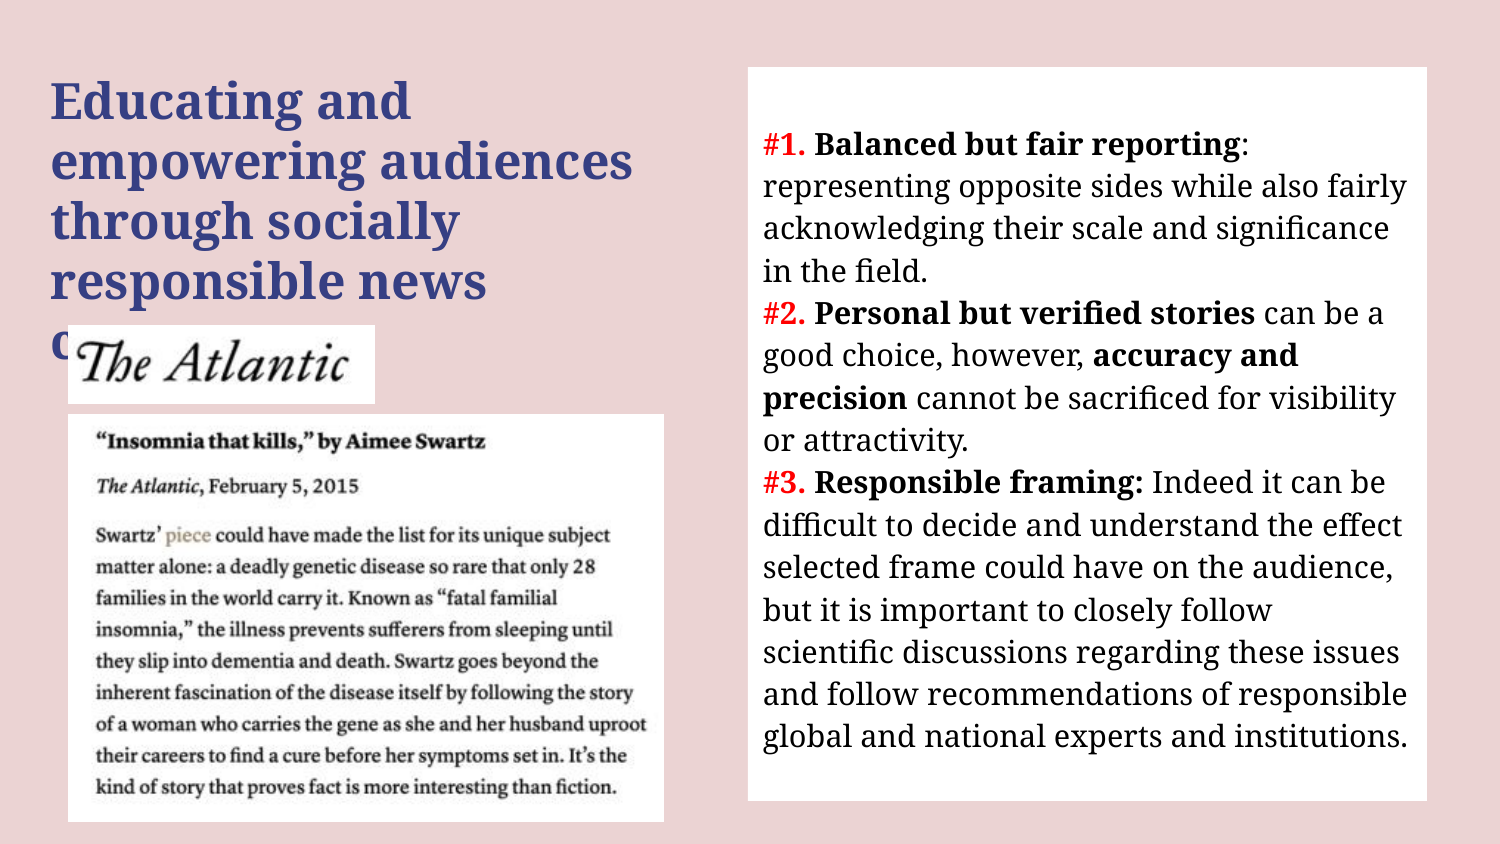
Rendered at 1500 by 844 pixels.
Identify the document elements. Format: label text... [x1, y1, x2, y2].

title Educating and empowering audiences through socially responsible news coverage: [35, 54, 715, 365]
picture [68, 414, 665, 822]
list #1. Balanced but fair reporting: representing opposite sides while also fairly acknowledging their scale and significance in the field. #2. Personal but verified stories can be a good choice, however, accuracy and precision cannot be sacrificed for visibility or attractivity. #3. Responsible framing: Indeed it can be difficult to decide and understand the effect selected frame could have on the audience, but it is important to closely follow scientific discussions regarding these issues and follow recommendations of responsible global and national experts and institutions. [747, 67, 1427, 801]
picture [68, 324, 375, 404]
